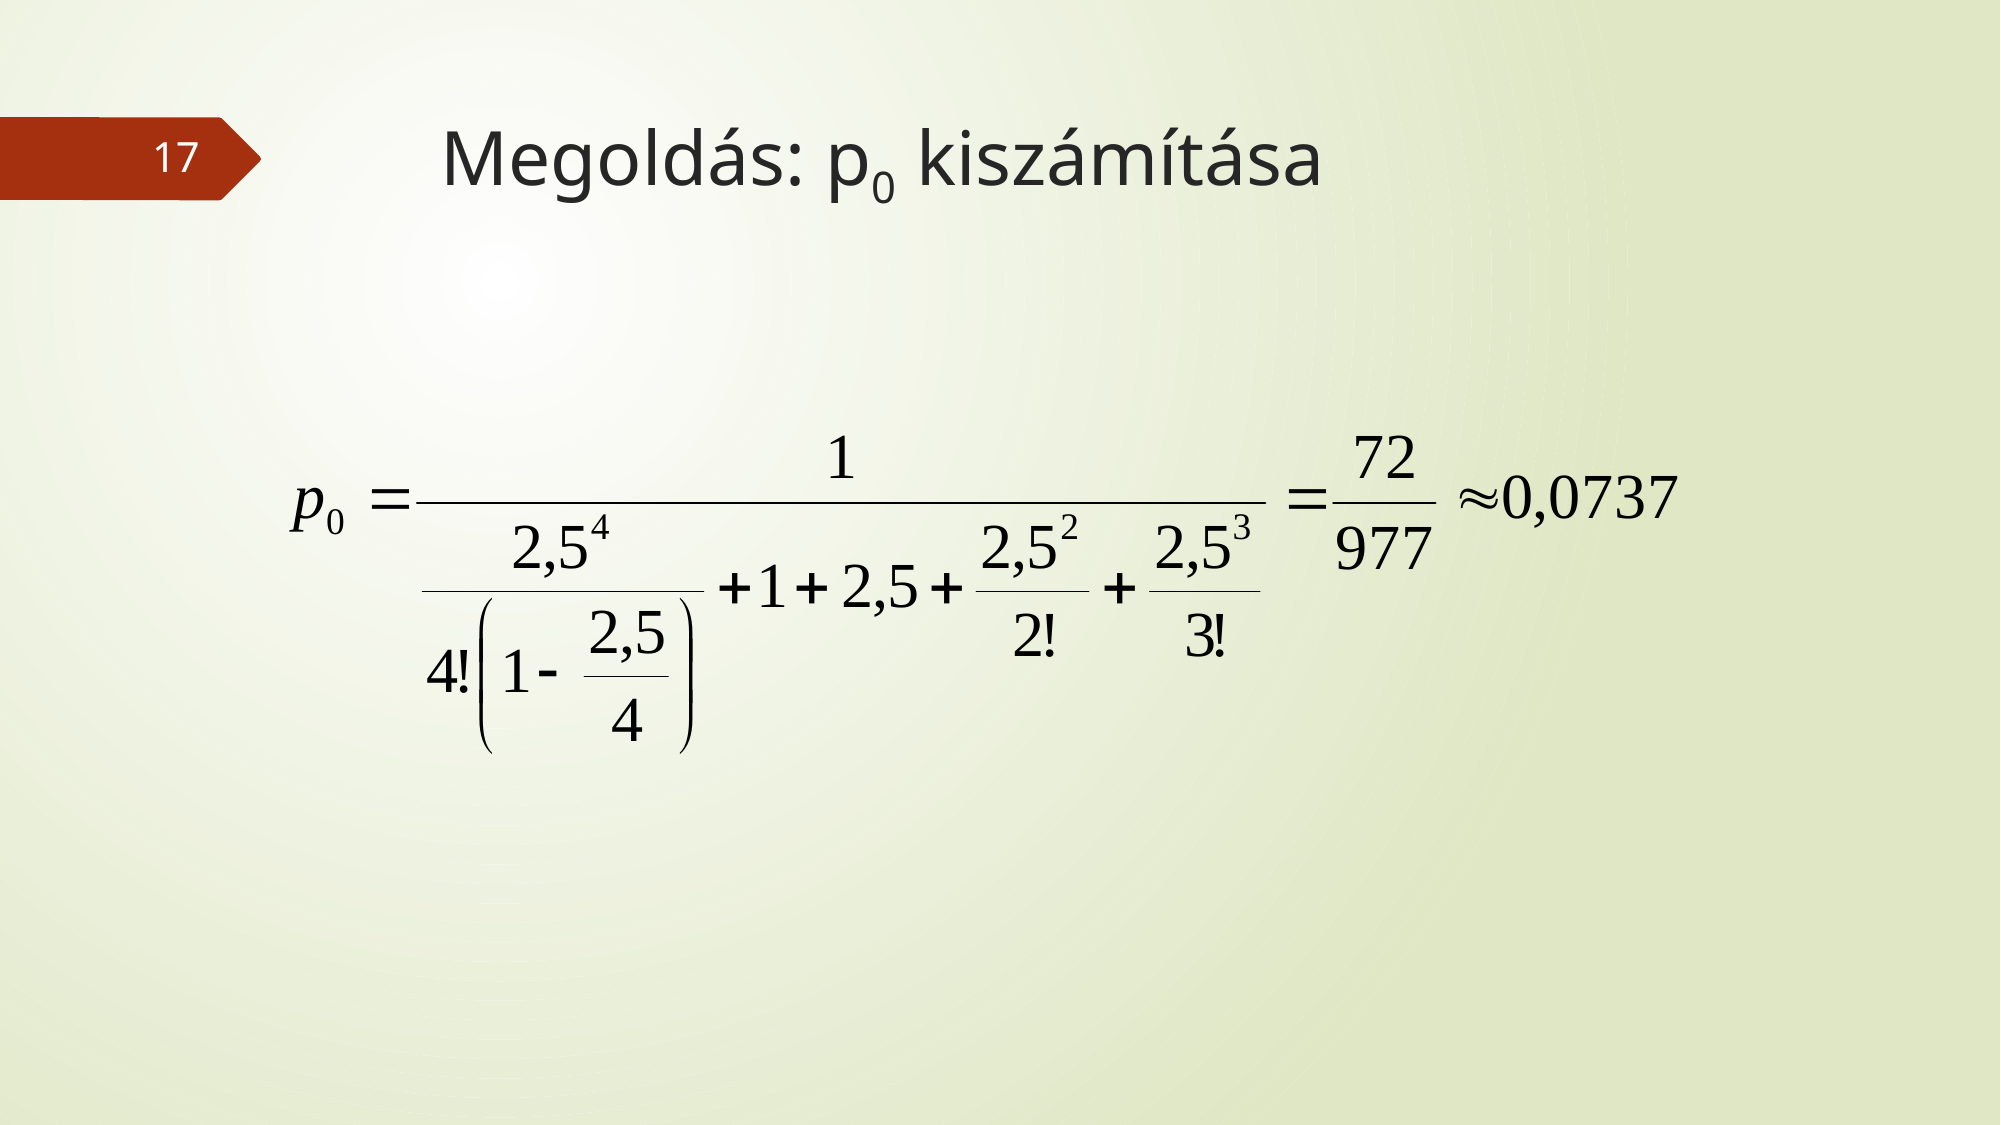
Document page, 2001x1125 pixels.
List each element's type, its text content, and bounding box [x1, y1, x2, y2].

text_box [275, 417, 1689, 771]
slide_number 17 [87, 129, 216, 190]
title Megoldás: p0 kiszámítása [425, 102, 1888, 247]
